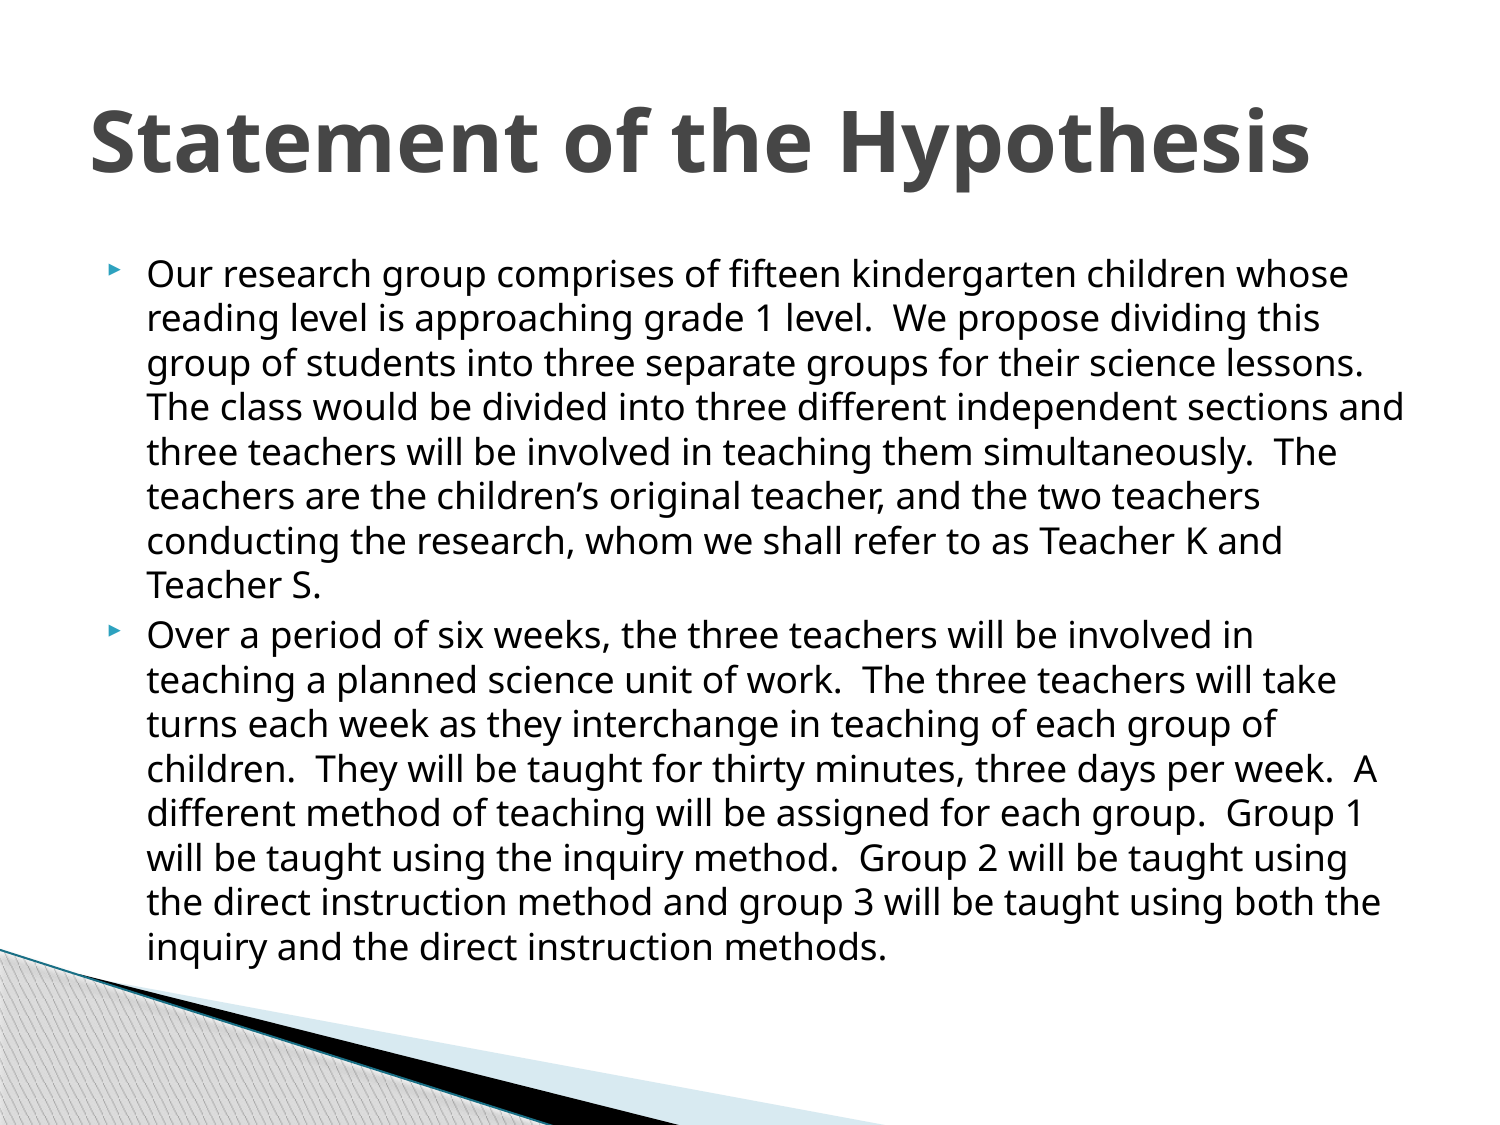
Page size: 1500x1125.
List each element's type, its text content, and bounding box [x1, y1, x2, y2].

list Our research group comprises of fifteen kindergarten children whose reading level is approaching grade 1 level. We propose dividing this group of students into three separate groups for their science lessons. The class would be divided into three different independent sections and three teachers will be involved in teaching them simultaneously. The teachers are the children’s original teacher, and the two teachers conducting the research, whom we shall refer to as Teacher K and Teacher S. Over a period of six weeks, the three teachers will be involved in teaching a planned science unit of work. The three teachers will take turns each week as they interchange in teaching of each group of children. They will be taught for thirty minutes, three days per week. A different method of teaching will be assigned for each group. Group 1 will be taught using the inquiry method. Group 2 will be taught using the direct instruction method and group 3 will be taught using both the inquiry and the direct instruction methods. [75, 243, 1425, 986]
title Statement of the Hypothesis [75, 45, 1425, 233]
